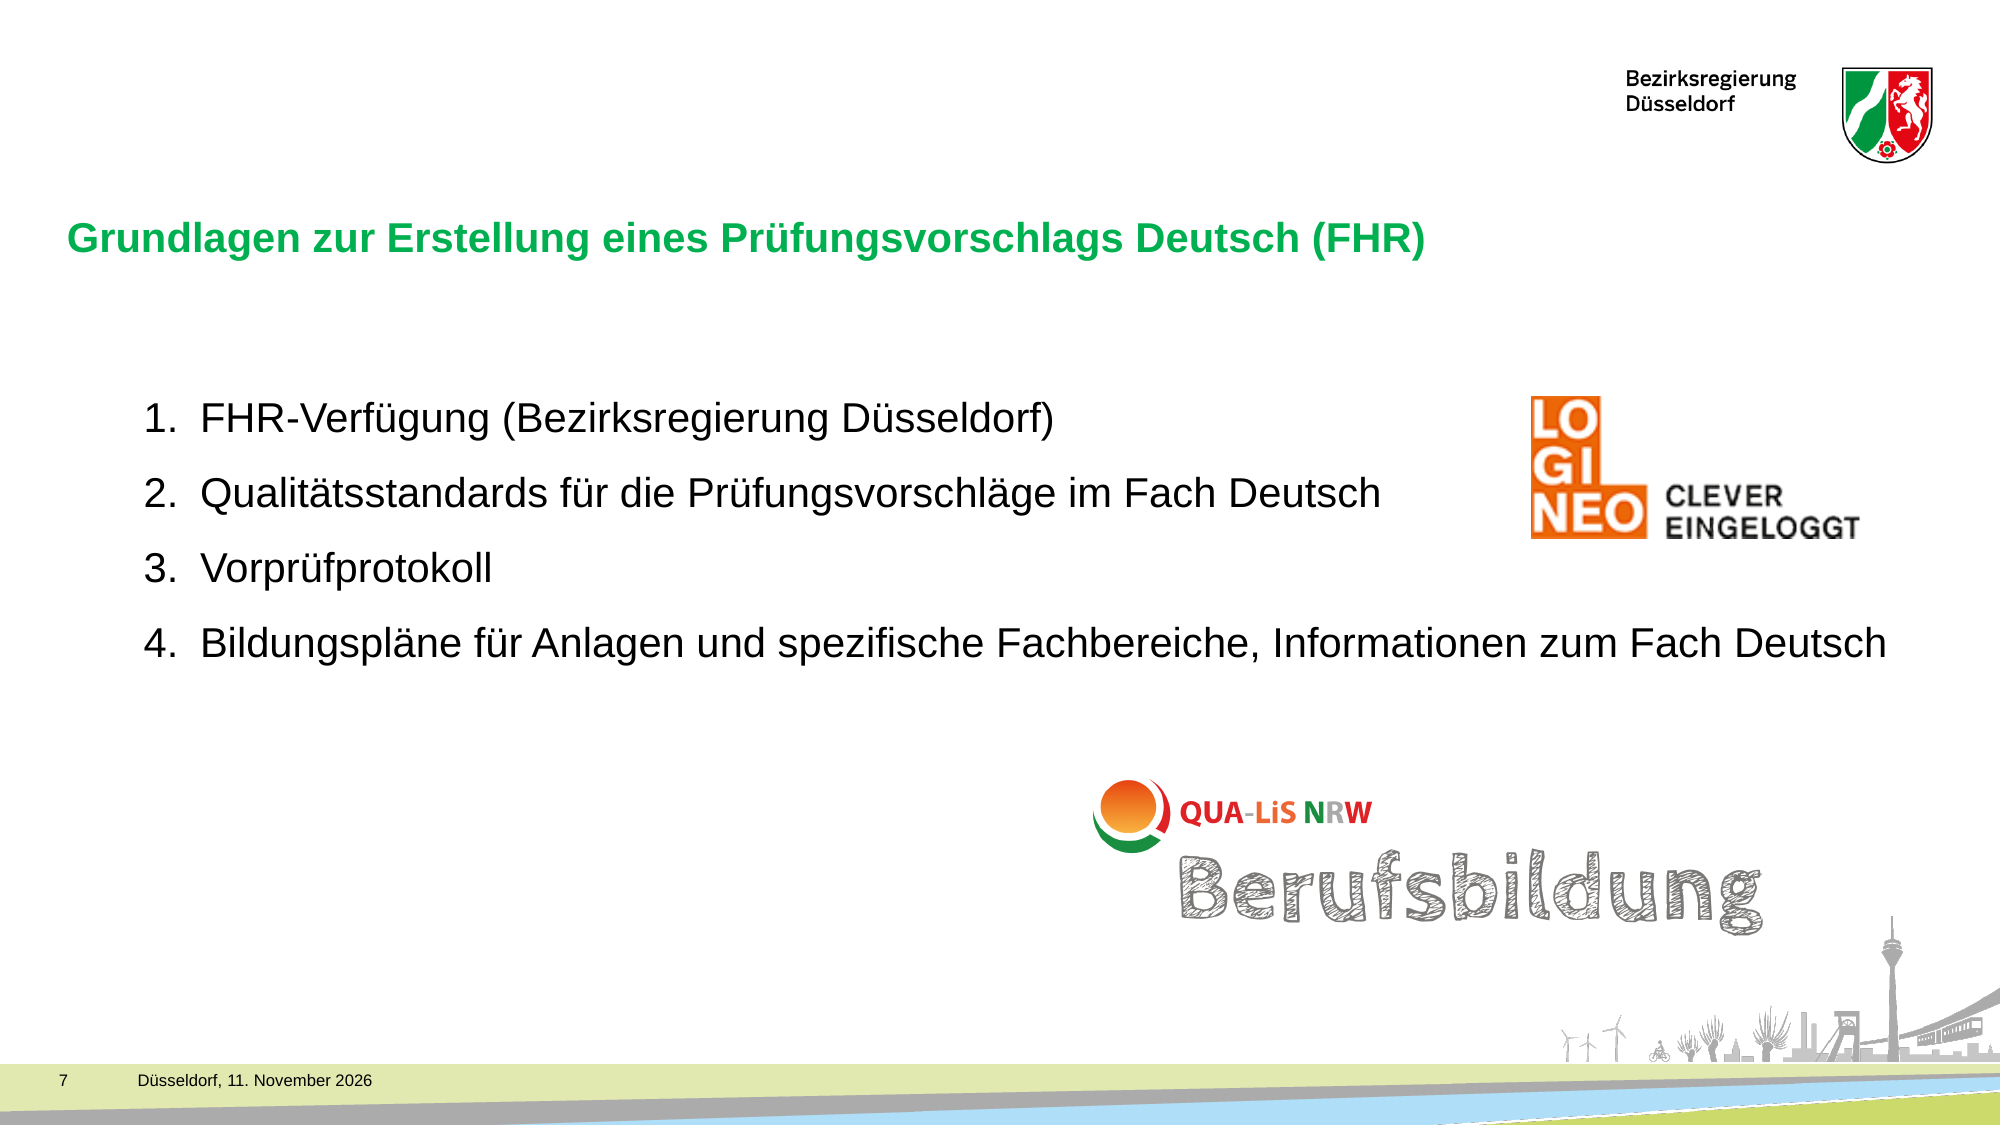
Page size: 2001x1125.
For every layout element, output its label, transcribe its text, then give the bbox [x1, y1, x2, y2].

slide_number 7 [58, 1070, 123, 1125]
title Grundlagen zur Erstellung eines Prüfungsvorschlags Deutsch (FHR) [66, 204, 1933, 312]
picture [1531, 396, 1897, 539]
picture [0, 753, 2000, 1125]
text_box FHR-Verfügung (Bezirksregierung Düsseldorf) Qualitätsstandards für die Prüfungsvorschläge im Fach Deutsch Vorprüfprotokoll Bildungspläne für Anlagen und spezifische Fachbereiche, Informationen zum Fach Deutsch [128, 357, 1904, 773]
picture [1625, 66, 1933, 164]
footer Düsseldorf, 2. Dezember 2023 [137, 1070, 595, 1125]
